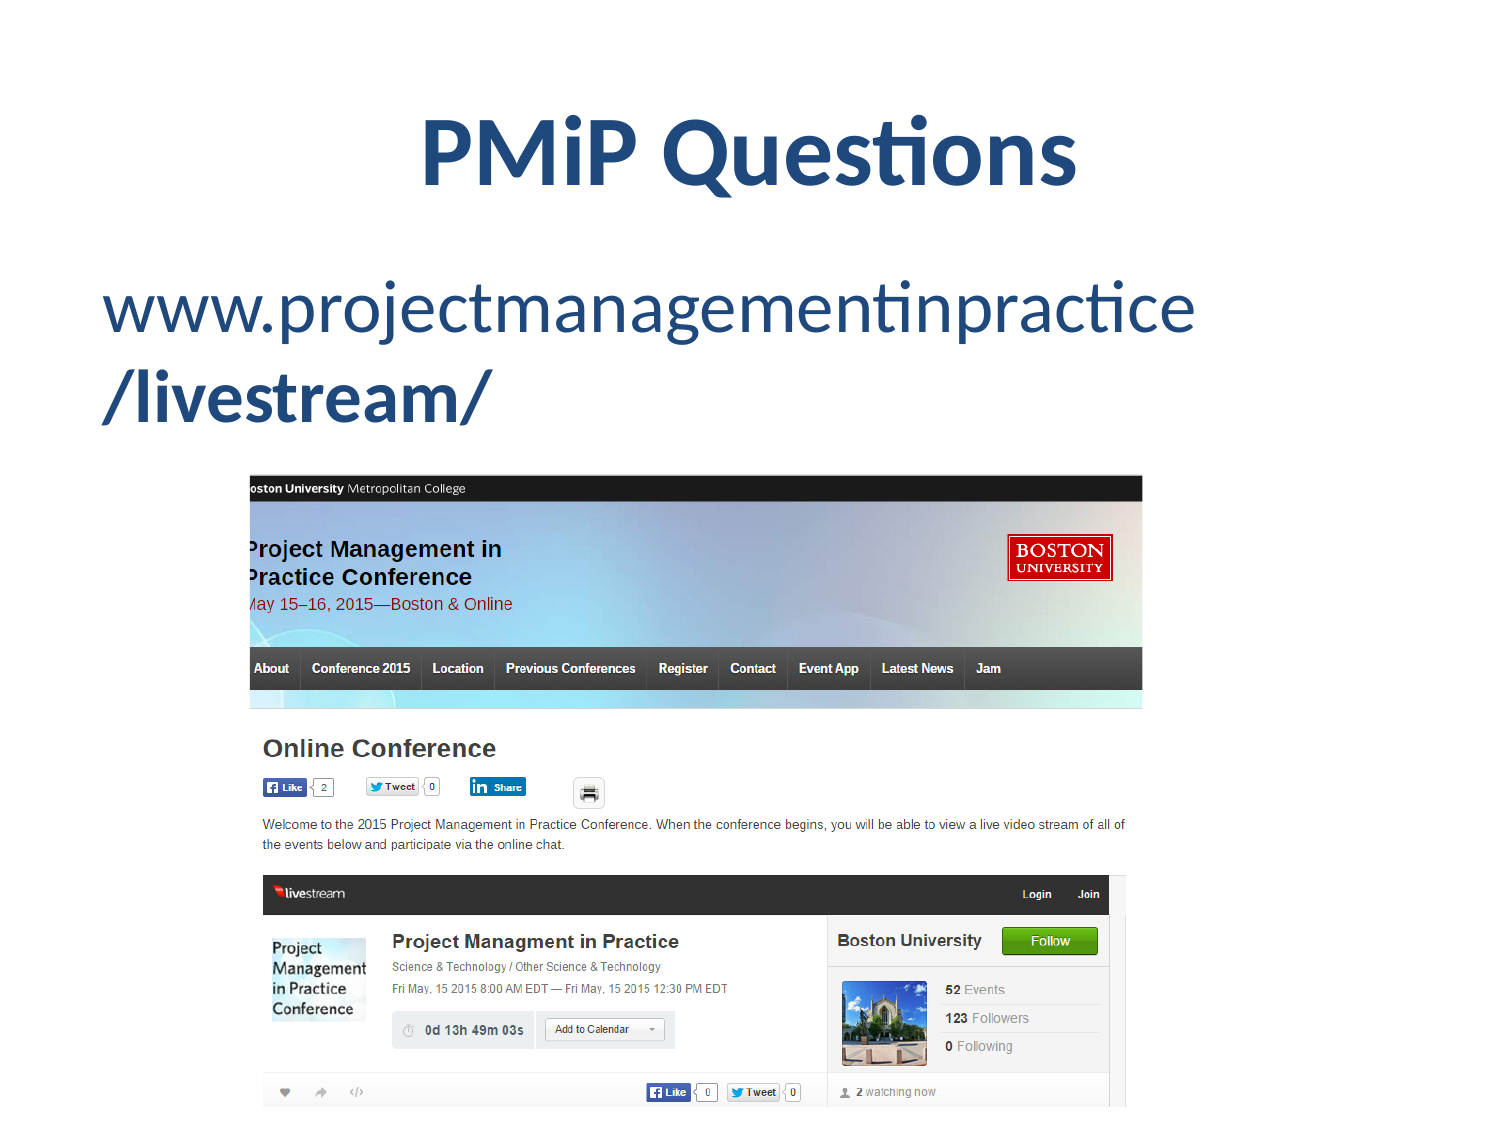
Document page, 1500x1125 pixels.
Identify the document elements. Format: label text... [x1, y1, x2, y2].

title PMiP Questions [112, 24, 1388, 249]
subtitle www.projectmanagementinpractice /livestream/ [87, 249, 1413, 488]
picture [249, 474, 1143, 1107]
